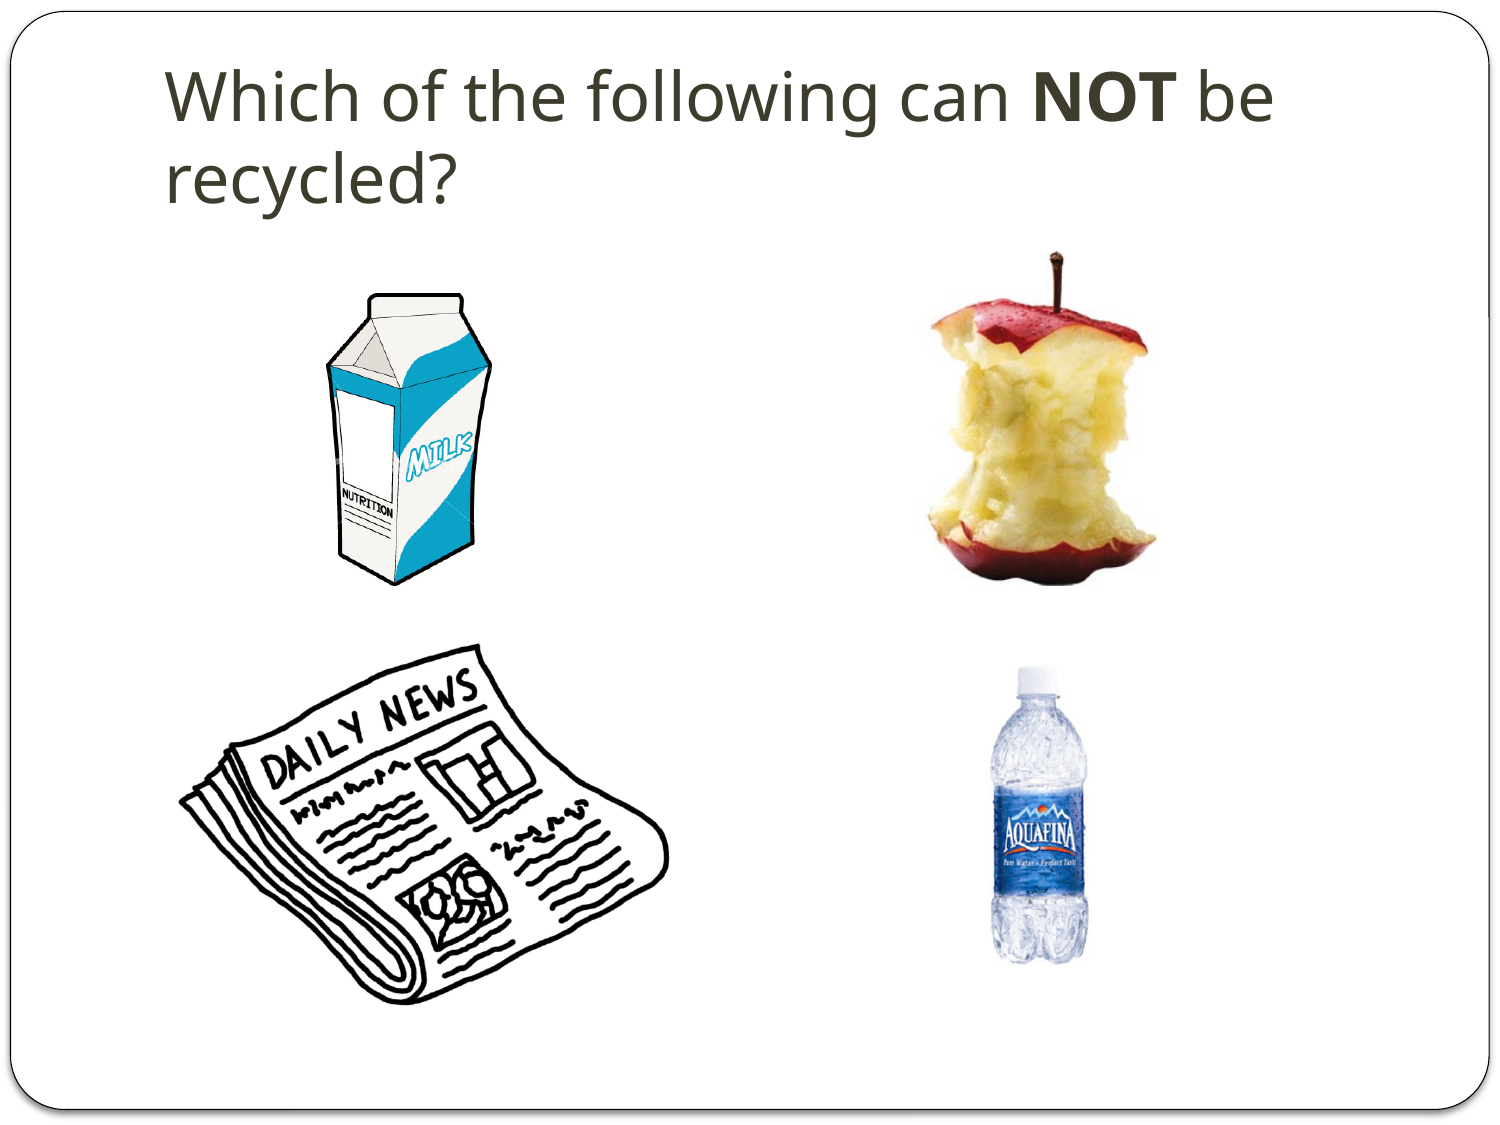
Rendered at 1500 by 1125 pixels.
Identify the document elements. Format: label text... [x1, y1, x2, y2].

picture [174, 634, 676, 1010]
title Which of the following can NOT be recycled? [150, 45, 1425, 233]
picture [887, 664, 1189, 966]
picture [895, 250, 1189, 586]
picture [262, 292, 555, 586]
list [158, 275, 1434, 1025]
